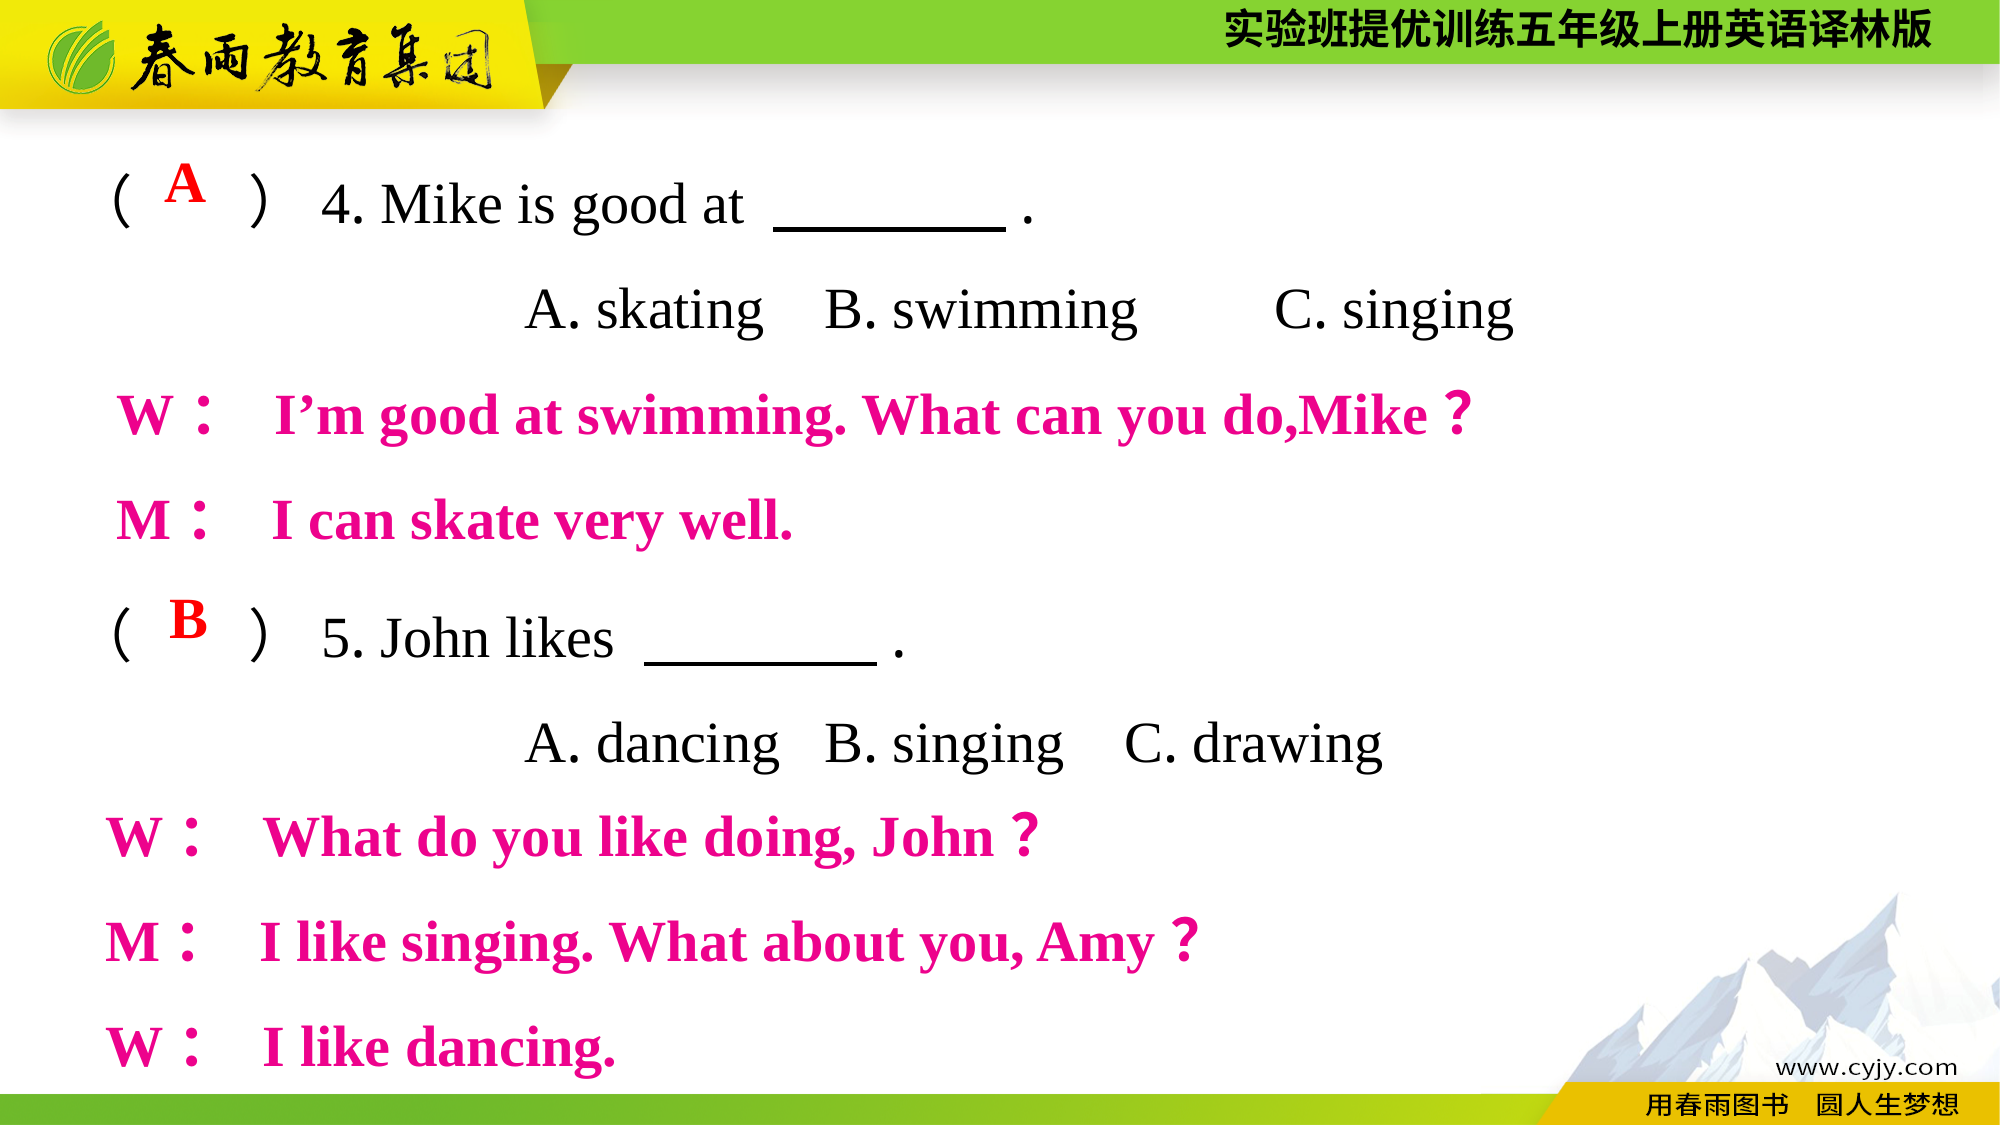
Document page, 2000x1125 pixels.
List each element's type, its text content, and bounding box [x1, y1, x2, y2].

text_box W： What do you like doing, John？ M： I like singing. What about you, Amy？ W： I like dancing. [90, 755, 1580, 1086]
picture [0, 0, 2000, 1125]
text_box A [149, 137, 222, 222]
list （ ）4. Mike is good at . A. skating B. swimming C. singing （ ）5. John likes . A. dancing B. singing C. drawing [59, 122, 1944, 789]
text_box B [154, 572, 224, 658]
text_box W： I’m good at swimming. What can you do,Mike？ M： I can skate very well. [102, 334, 1772, 559]
